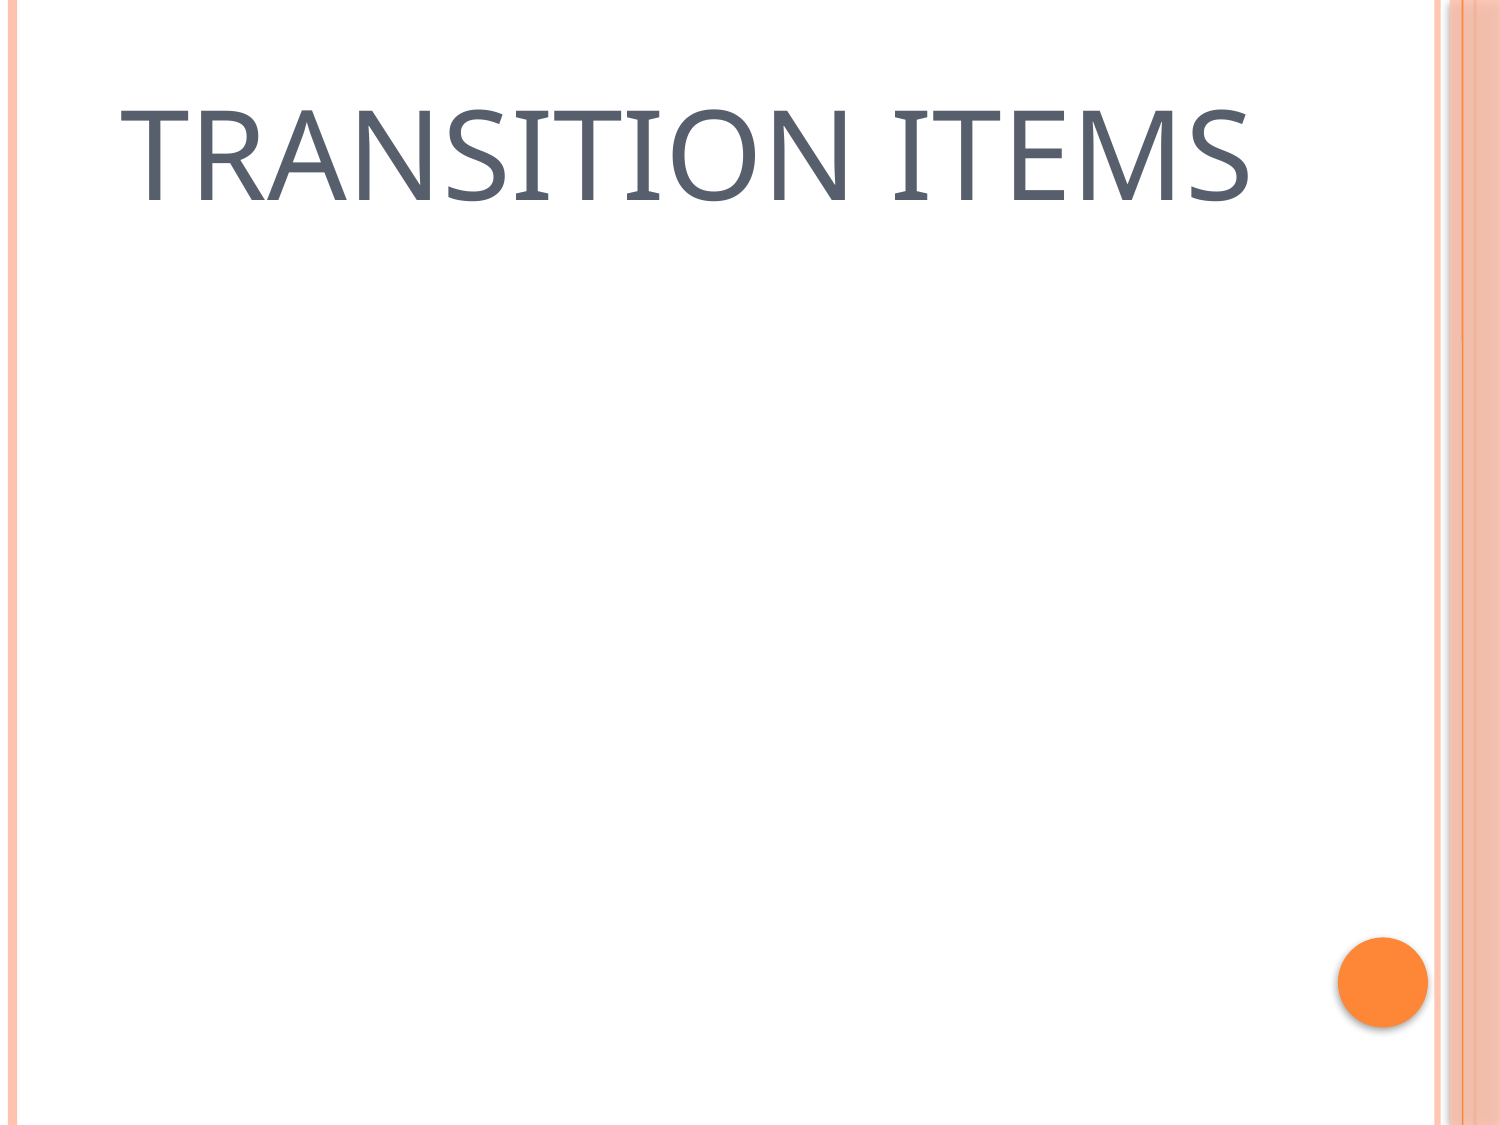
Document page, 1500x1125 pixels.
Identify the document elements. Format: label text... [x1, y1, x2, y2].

title Transition Items [75, 45, 1300, 233]
